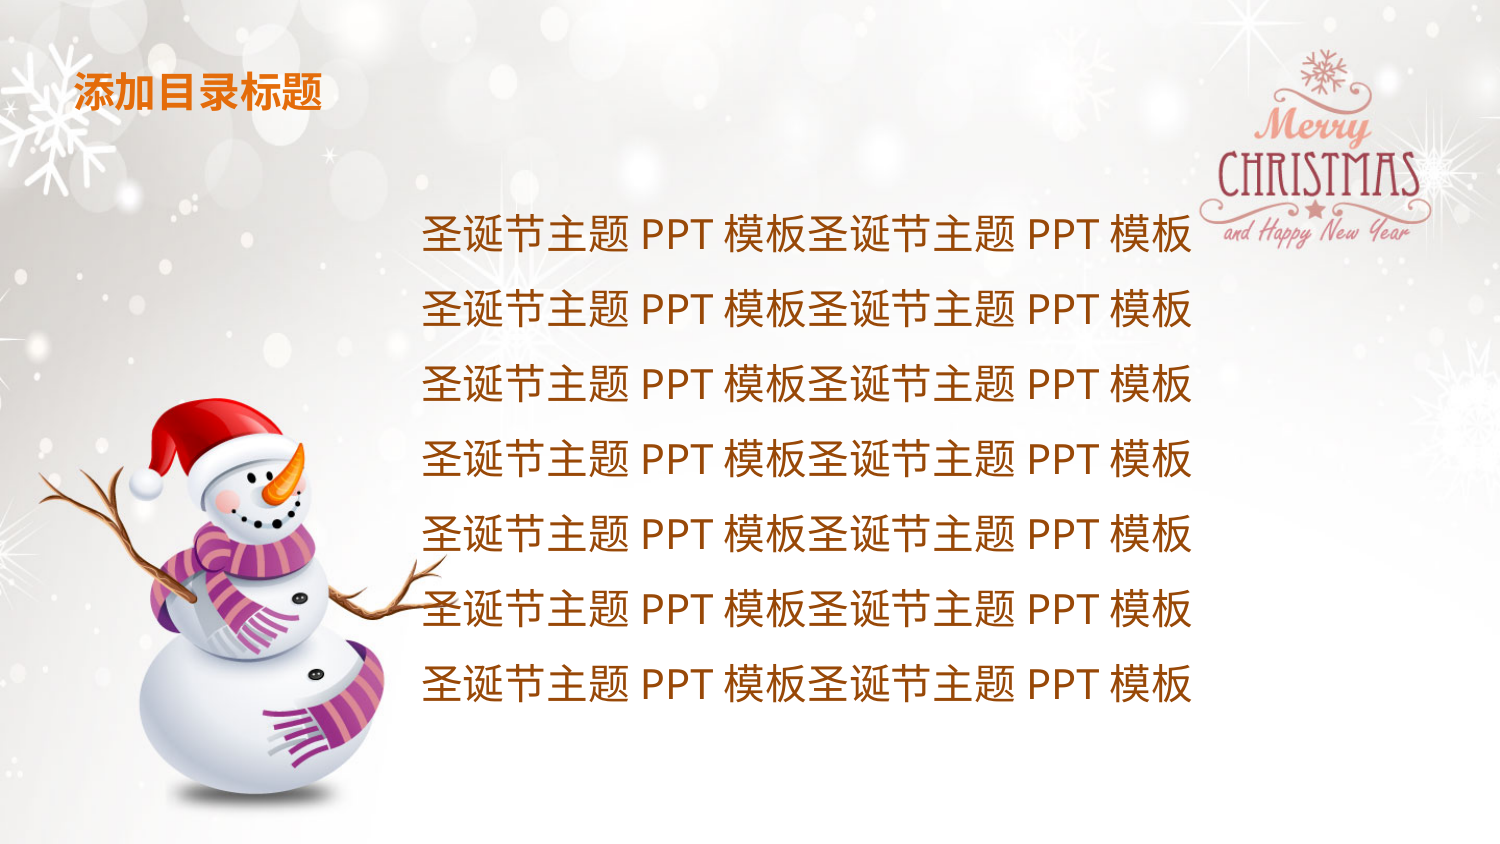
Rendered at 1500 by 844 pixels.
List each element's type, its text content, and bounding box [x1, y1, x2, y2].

picture [0, 0, 1500, 844]
text_box 圣诞节主题PPT模板圣诞节主题PPT模板 圣诞节主题PPT模板圣诞节主题PPT模板 圣诞节主题PPT模板圣诞节主题PPT模板 圣诞节主题PPT模板圣诞节主题PPT模板 圣诞节主题PPT模板圣诞节主题PPT模板 圣诞节主题PPT模板圣诞节主题PPT模板 圣诞节主题PPT模板圣诞节主题PPT模板 [406, 175, 1208, 716]
text_box 添加目录标题 [58, 58, 339, 124]
